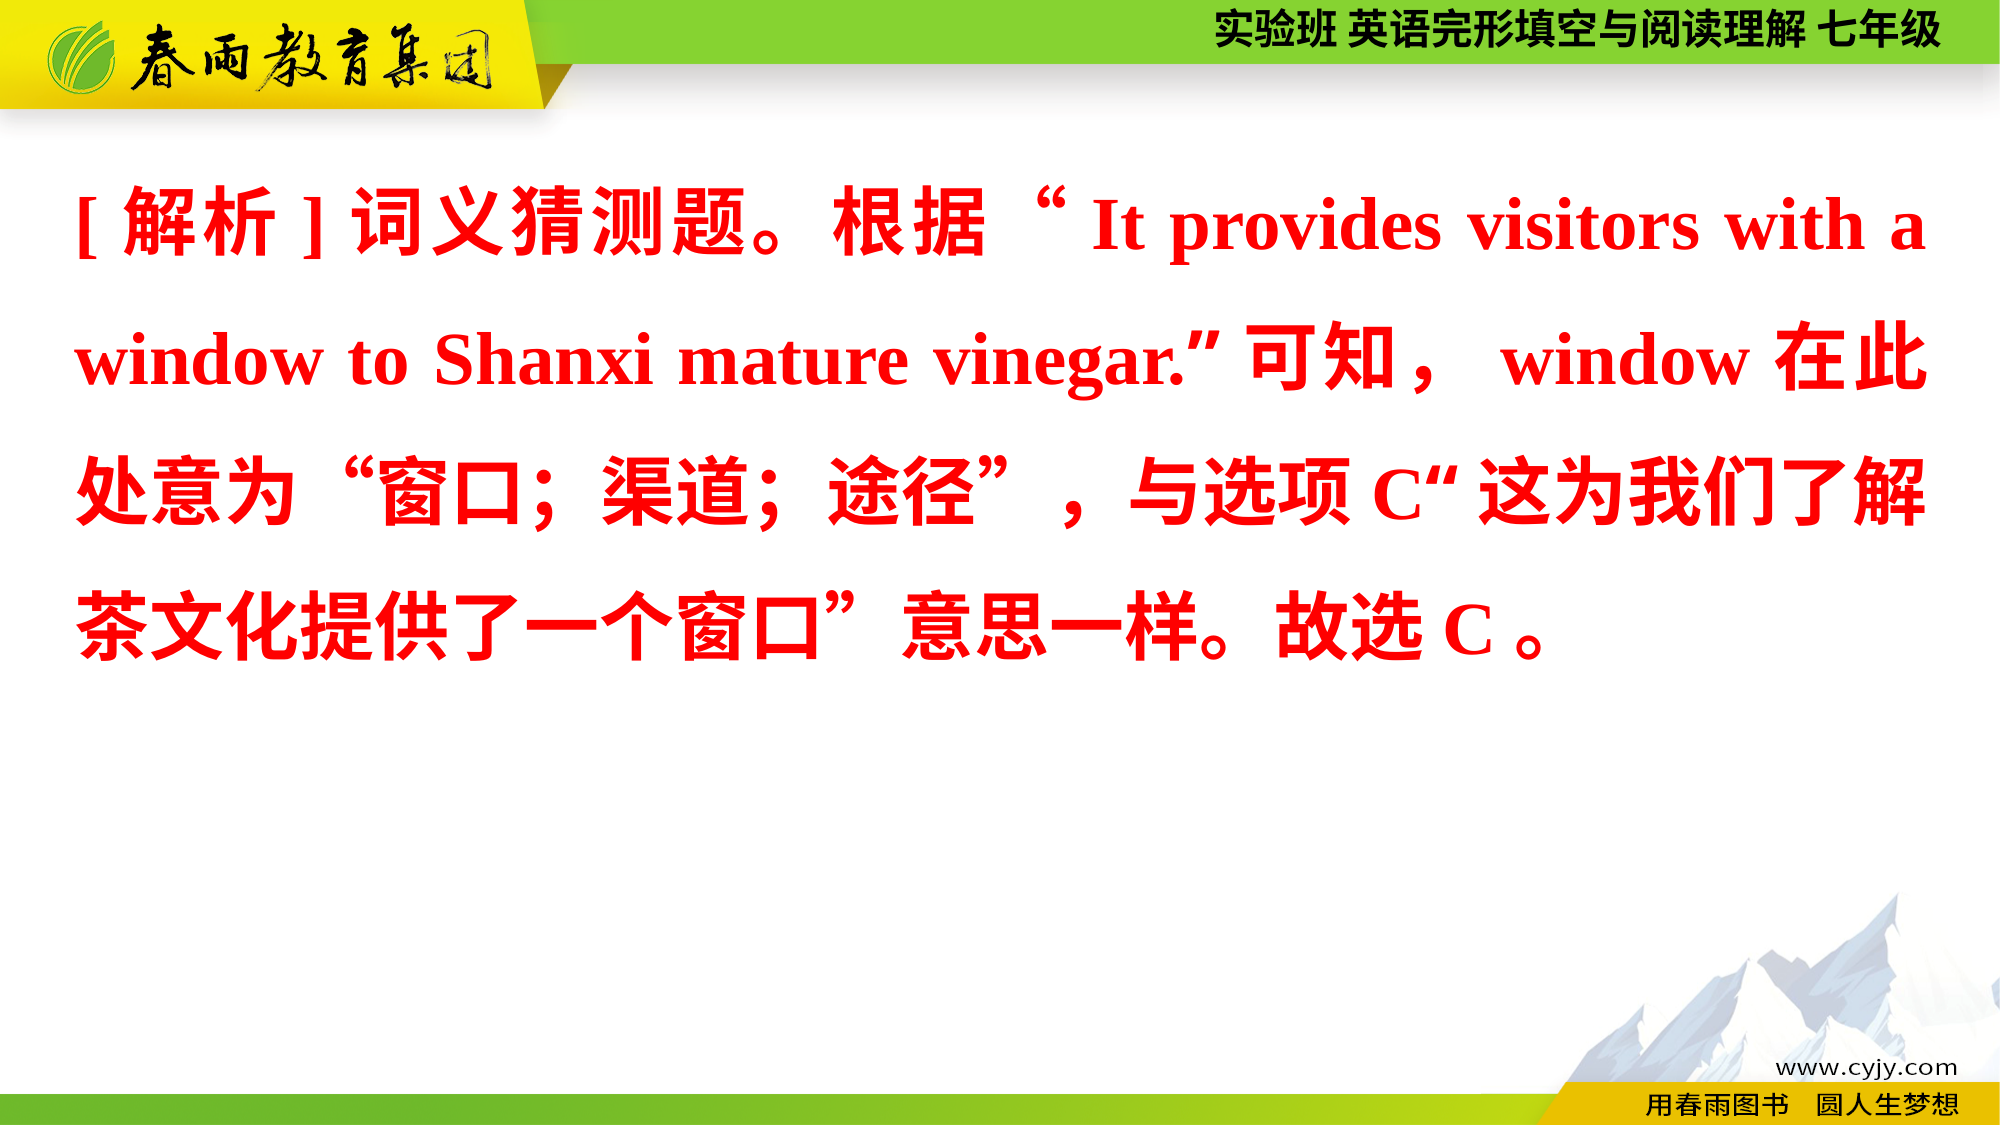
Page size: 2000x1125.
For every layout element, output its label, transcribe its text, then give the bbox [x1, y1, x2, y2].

list [解析]词义猜测题。根据“It provides visitors with a window to Shanxi mature vinegar.”可知，window在此处意为“窗口；渠道；途径”，与选项C“这为我们了解茶文化提供了一个窗口”意思一样。故选C。 [59, 122, 1944, 666]
picture [0, 0, 2000, 1125]
